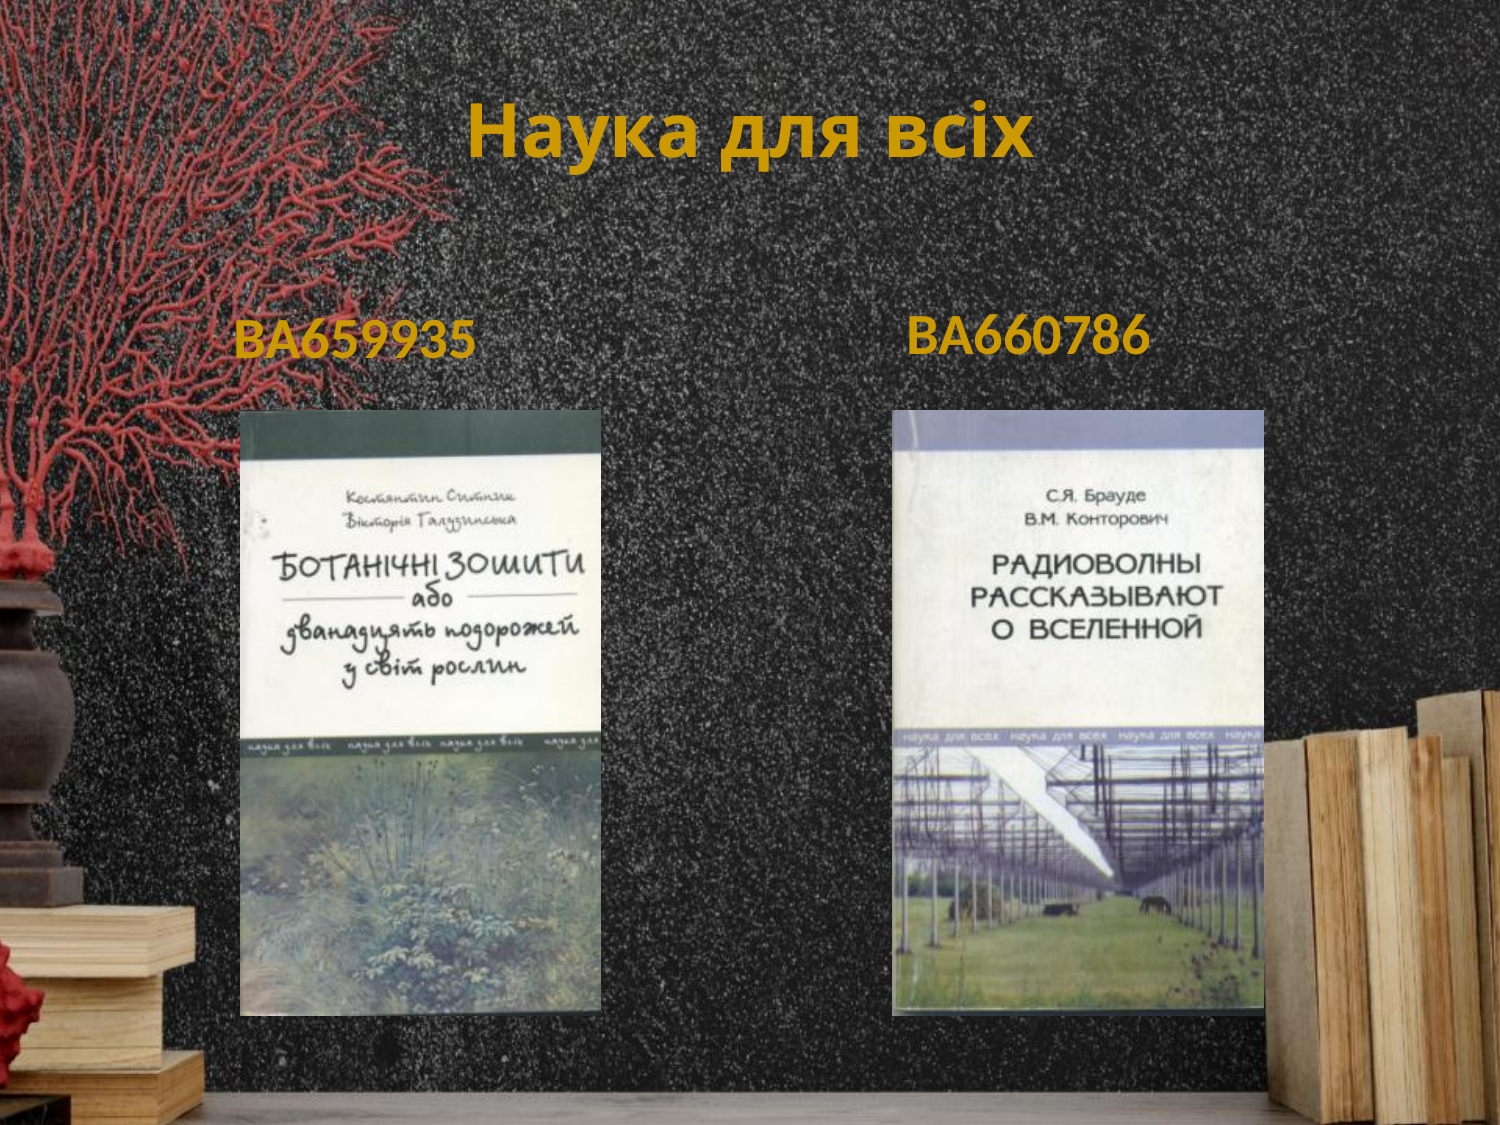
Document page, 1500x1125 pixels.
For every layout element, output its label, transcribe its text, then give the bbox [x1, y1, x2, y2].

list ВА660786 [891, 251, 1425, 375]
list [240, 410, 601, 1016]
title Наука для всіх [75, 54, 1425, 303]
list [892, 410, 1264, 1016]
picture [0, 0, 1500, 1125]
list ВА659935 [218, 255, 882, 379]
